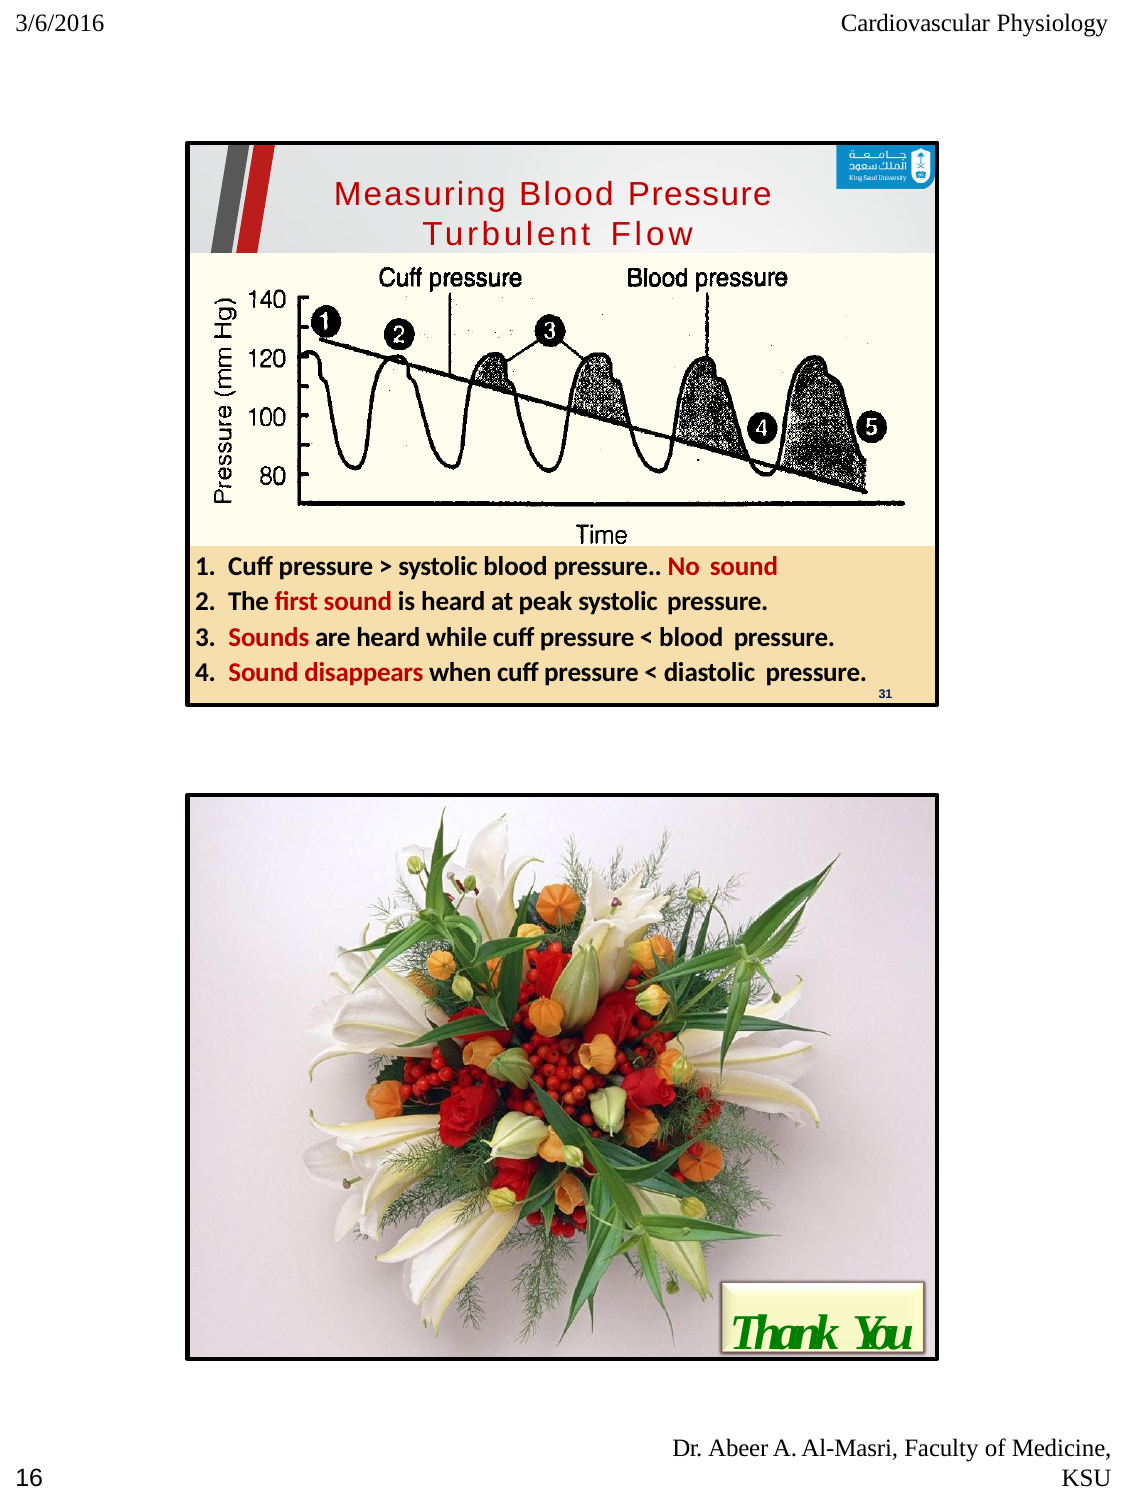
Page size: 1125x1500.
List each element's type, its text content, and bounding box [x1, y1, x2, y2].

text_box 3/6/2016 [13, 6, 107, 37]
footer Dr. Abeer A. Al-Masri, Faculty of Medicine, KSU [663, 1434, 1113, 1500]
text_box Cardiovascular Physiology [838, 6, 1113, 37]
text_box Thank You [187, 794, 938, 1360]
slide_number 16 [13, 1464, 48, 1500]
text_box [187, 142, 938, 705]
